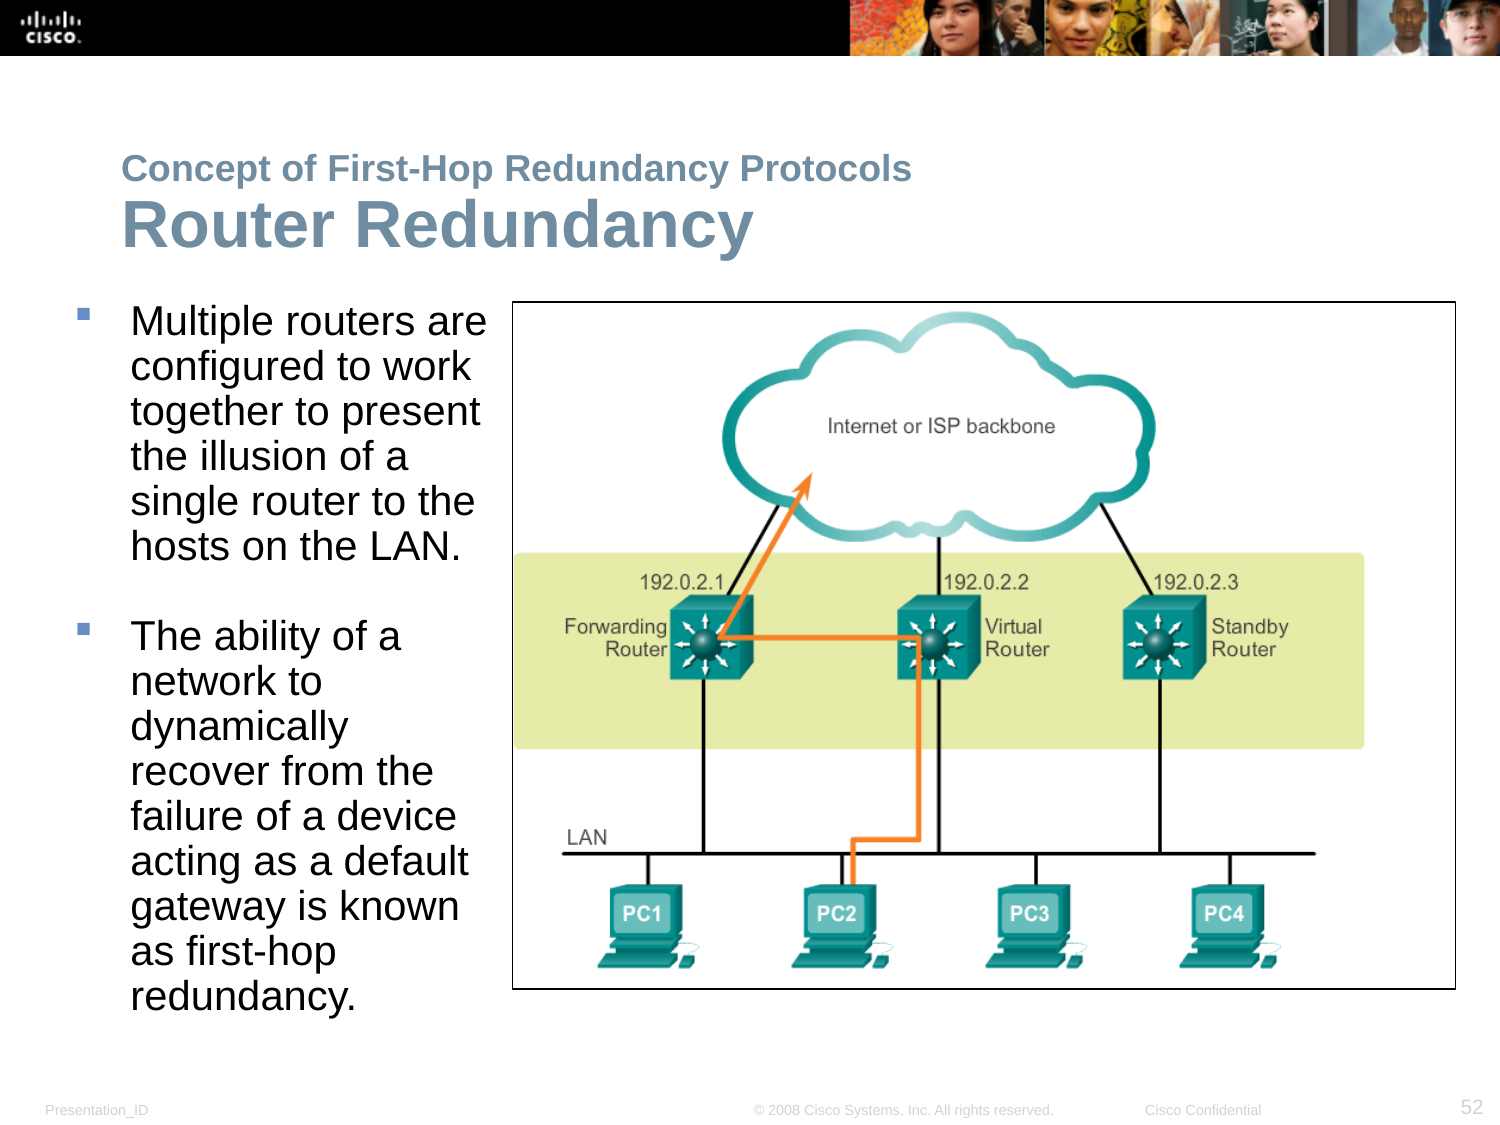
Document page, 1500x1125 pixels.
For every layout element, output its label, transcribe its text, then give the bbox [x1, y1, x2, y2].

title Concept of First-Hop Redundancy Protocols Router Redundancy [107, 130, 1444, 269]
text_box Multiple routers are configured to work together to present the illusion of a single router to the hosts on the LAN. The ability of a network to dynamically recover from the failure of a device acting as a default gateway is known as first-hop redundancy. [59, 291, 510, 1027]
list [513, 302, 1455, 989]
picture [0, 0, 1500, 56]
